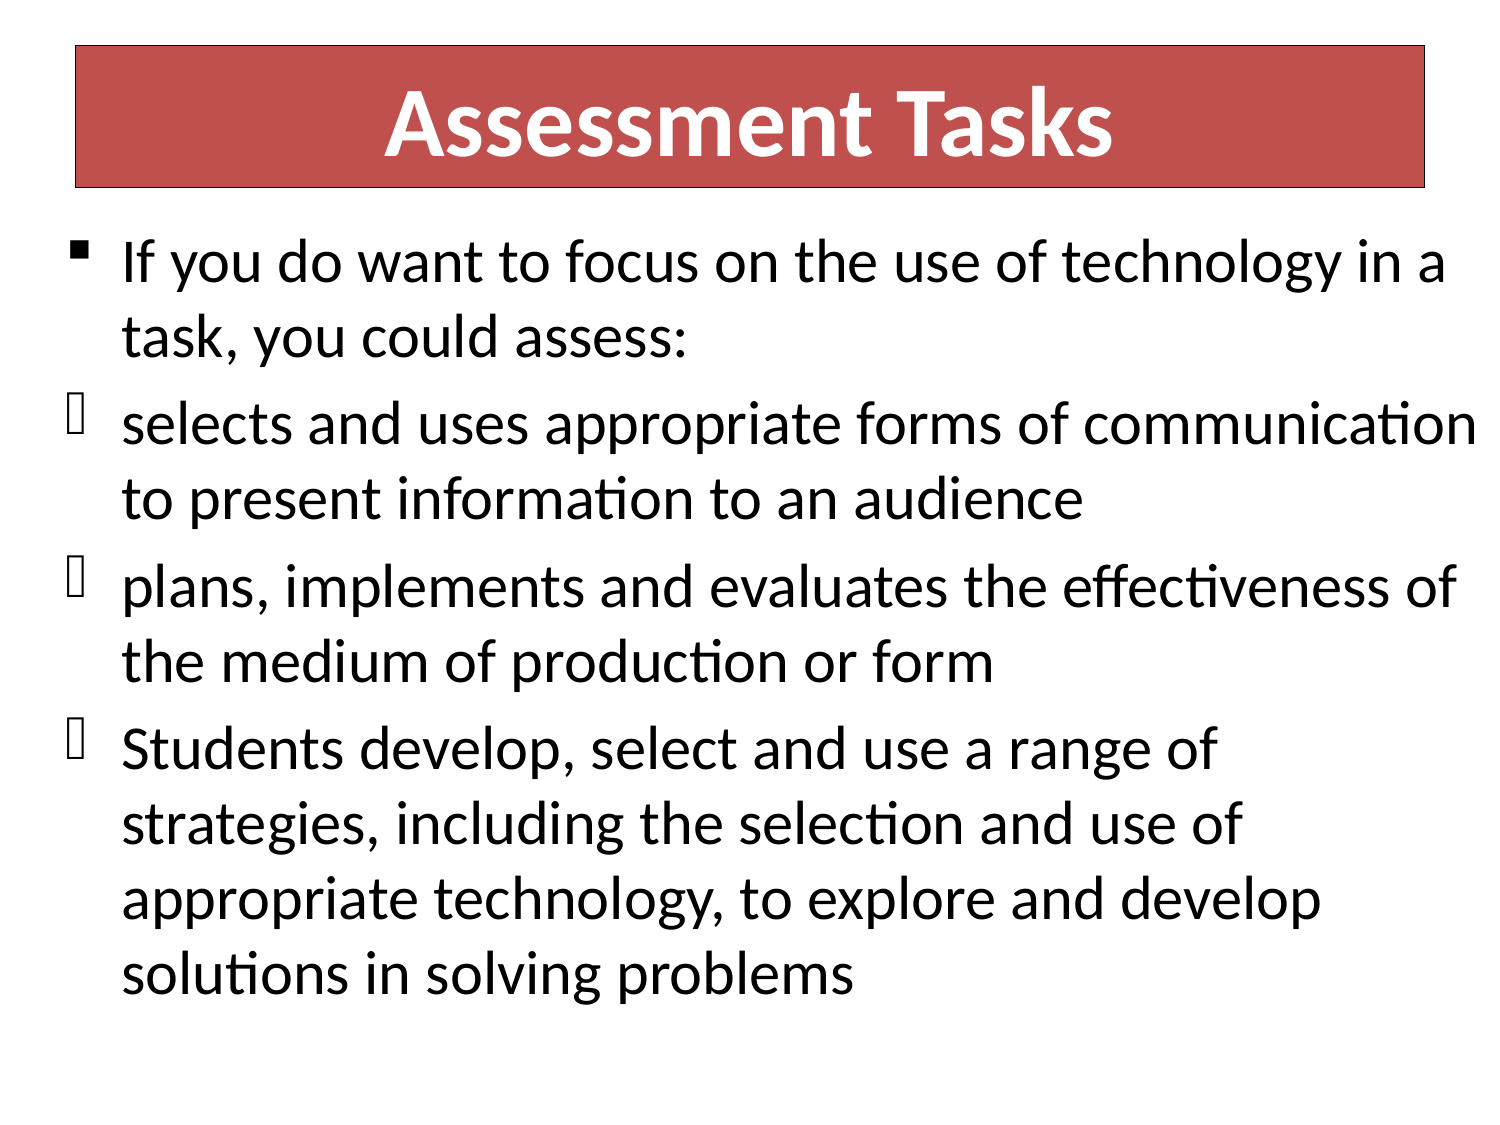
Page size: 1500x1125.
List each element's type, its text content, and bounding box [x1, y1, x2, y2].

list If you do want to focus on the use of technology in a task, you could assess: selects and uses appropriate forms of communication to present information to an audience plans, implements and evaluates the effectiveness of the medium of production or form Students develop, select and use a range of strategies, including the selection and use of appropriate technology, to explore and develop solutions in solving problems [50, 212, 1500, 1063]
title Assessment Tasks [75, 45, 1425, 188]
